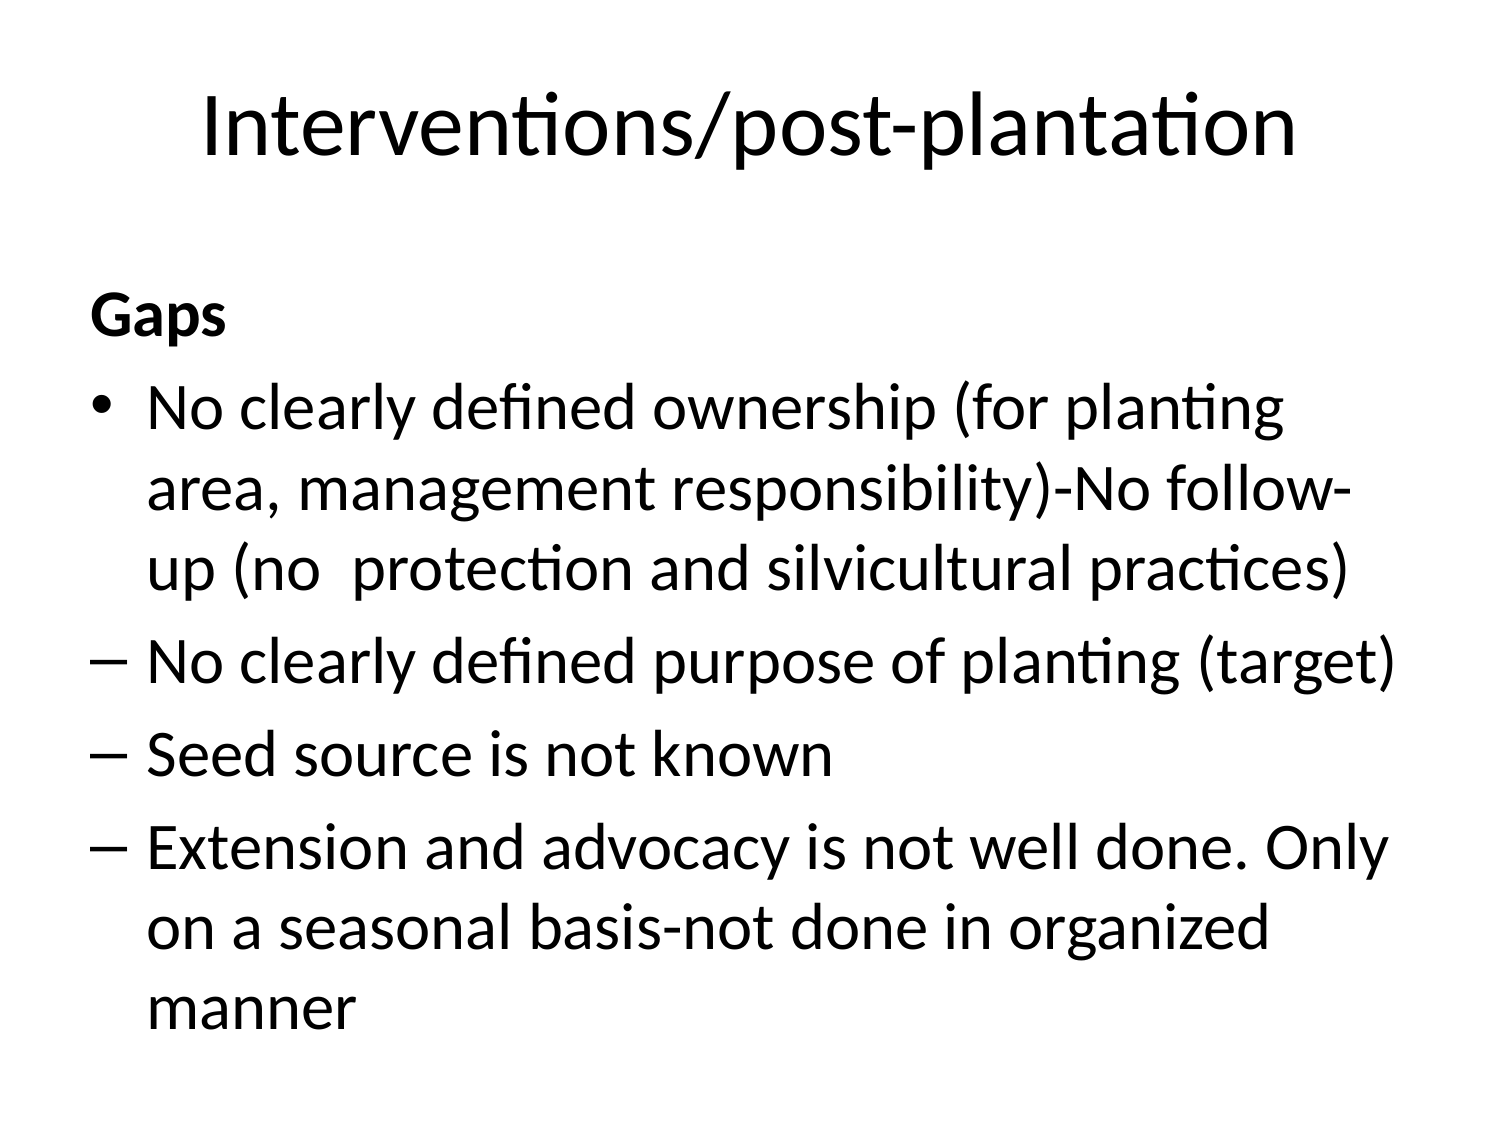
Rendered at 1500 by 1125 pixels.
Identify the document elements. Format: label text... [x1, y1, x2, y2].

text_box Interventions/post-plantation [74, 24, 1425, 213]
list Gaps No clearly defined ownership (for planting area, management responsibility)-No follow-up (no protection and silvicultural practices) No clearly defined purpose of planting (target) Seed source is not known Extension and advocacy is not well done. Only on a seasonal basis-not done in organized manner [74, 262, 1426, 1076]
